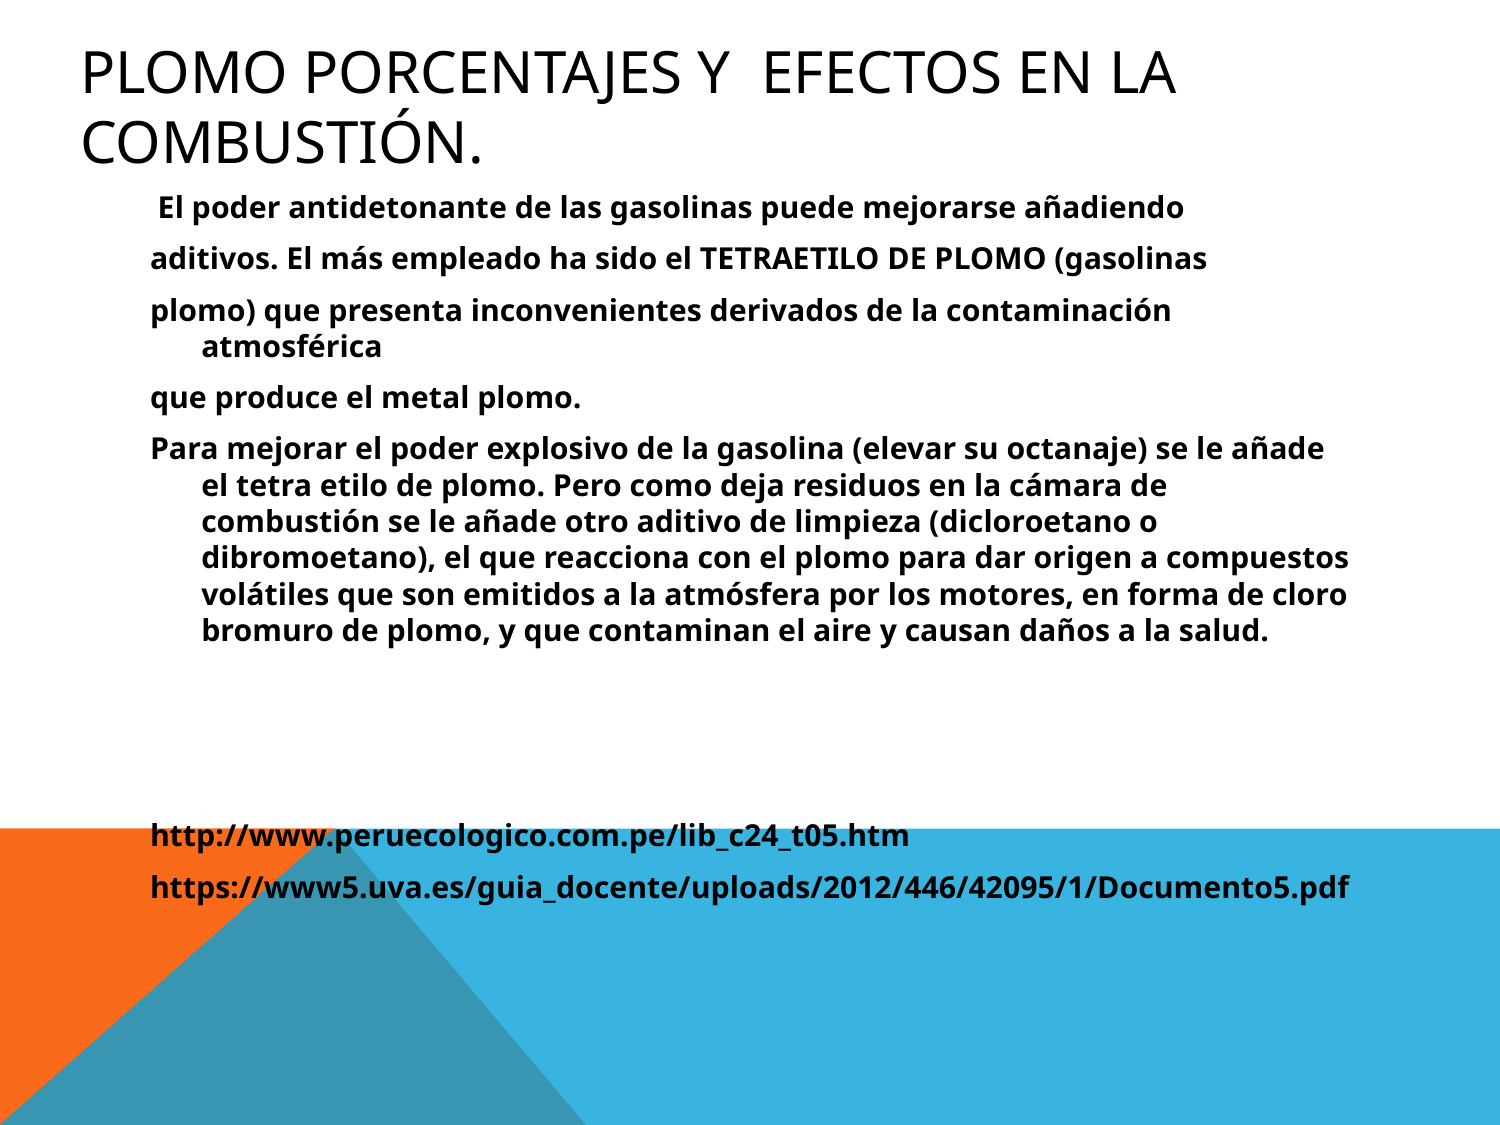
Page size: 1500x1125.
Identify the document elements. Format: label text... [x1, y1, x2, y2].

list El poder antidetonante de las gasolinas puede mejorarse añadiendo aditivos. El más empleado ha sido el TETRAETILO DE PLOMO (gasolinas plomo) que presenta inconvenientes derivados de la contaminación atmosférica que produce el metal plomo. Para mejorar el poder explosivo de la gasolina (elevar su octanaje) se le añade el tetra etilo de plomo. Pero como deja residuos en la cámara de combustión se le añade otro aditivo de limpieza (dicloroetano o dibromoetano), el que reacciona con el plomo para dar origen a compuestos volátiles que son emitidos a la atmósfera por los motores, en forma de cloro bromuro de plomo, y que contaminan el aire y causan daños a la salud. http://www.peruecologico.com.pe/lib_c24_t05.htm https://www5.uva.es/guia_docente/uploads/2012/446/42095/1/Documento5.pdf [135, 180, 1369, 988]
title Plomo porcentajes y efectos en la combustión. [64, 60, 1500, 150]
